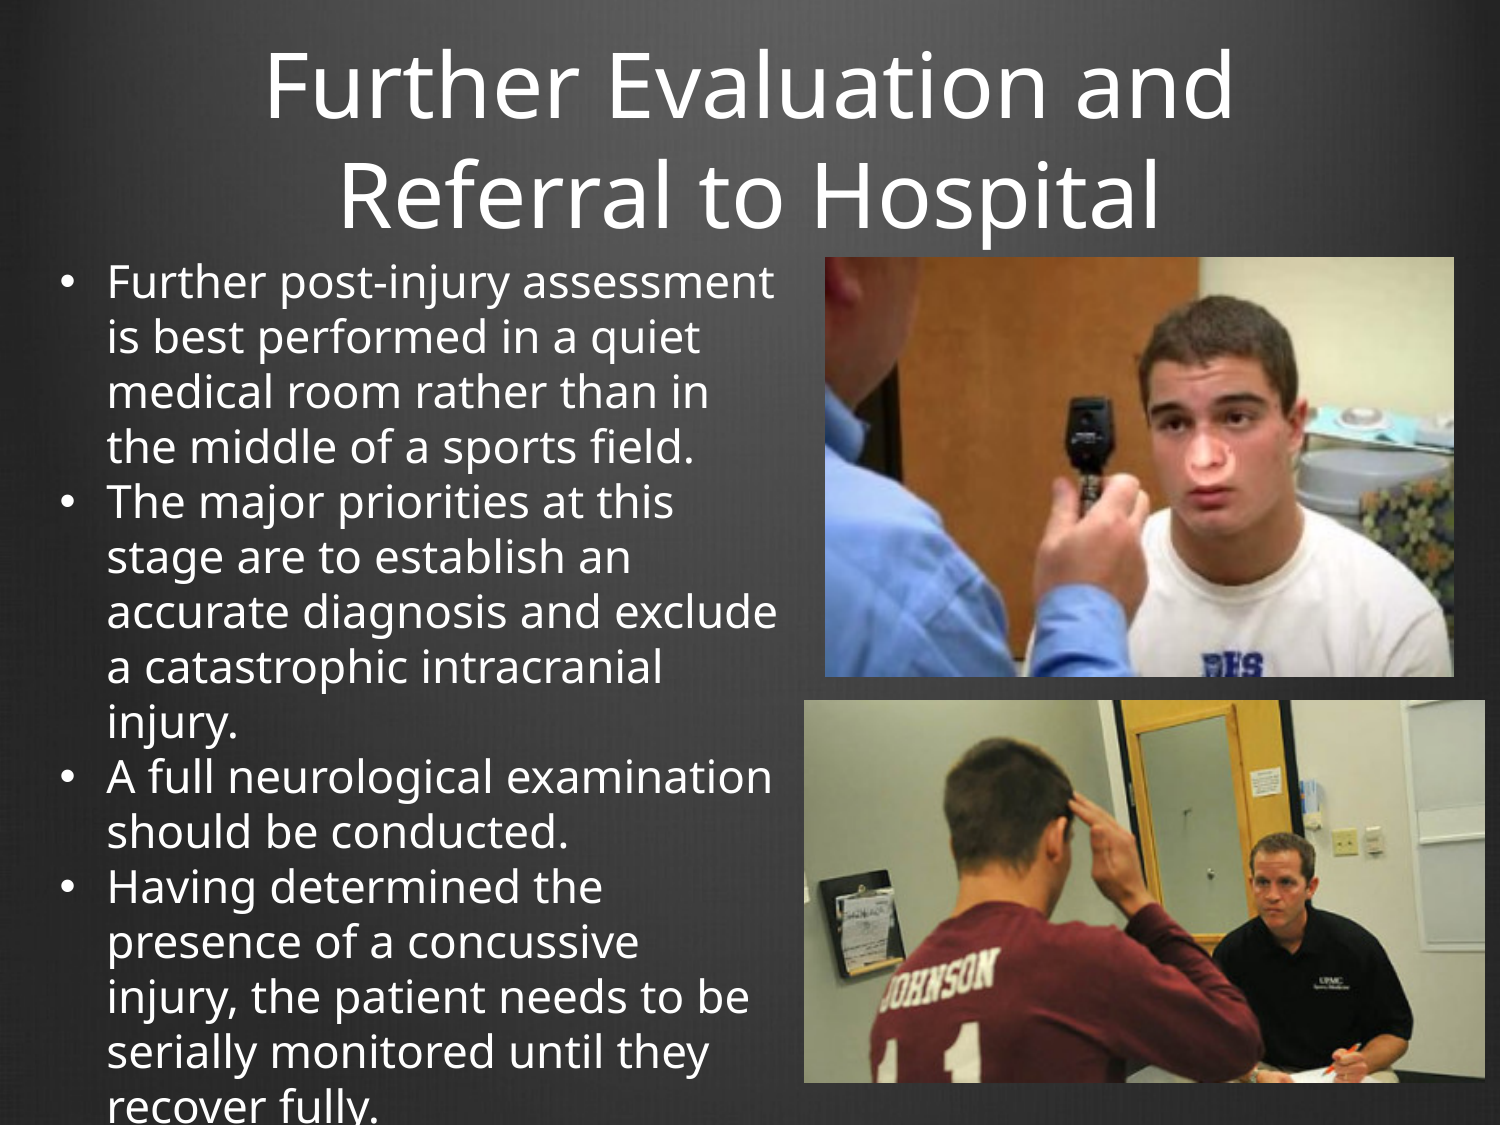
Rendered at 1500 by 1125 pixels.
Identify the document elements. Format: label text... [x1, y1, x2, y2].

picture [824, 257, 1454, 677]
text_box Further post-injury assessment is best performed in a quiet medical room rather than in the middle of a sports field. The major priorities at this stage are to establish an accurate diagnosis and exclude a catastrophic intracranial injury. A full neurological examination should be conducted. Having determined the presence of a concussive injury, the patient needs to be serially monitored until they recover fully. [44, 245, 795, 1125]
picture [804, 700, 1485, 1083]
title Further Evaluation and Referral to Hospital [112, 19, 1388, 255]
